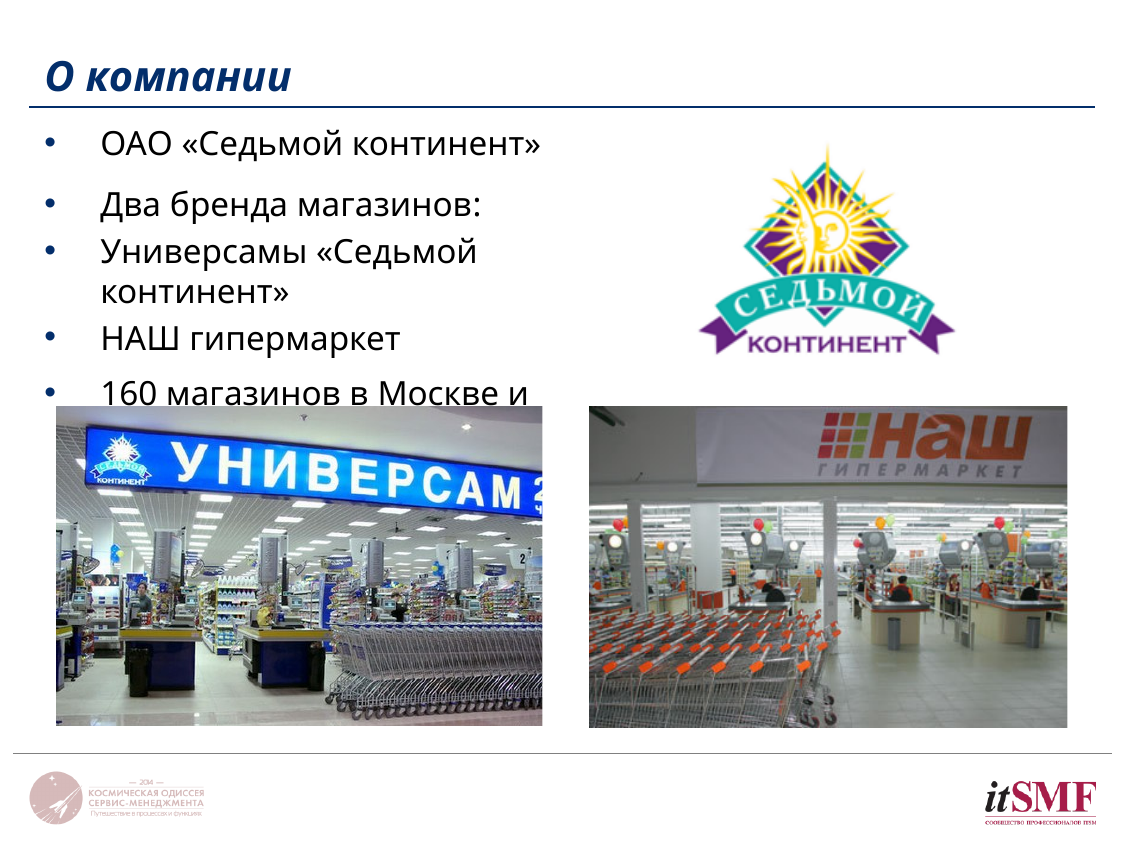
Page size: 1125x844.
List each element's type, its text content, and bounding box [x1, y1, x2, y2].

list ОАО «Седьмой континент» Два бренда магазинов: Универсамы «Седьмой континент» НАШ гипермаркет 160 магазинов в Москве и регионах [29, 114, 683, 361]
picture [588, 405, 1068, 729]
picture [55, 405, 543, 726]
title О компании [29, 33, 1096, 115]
picture [985, 781, 1096, 825]
picture [693, 136, 963, 375]
